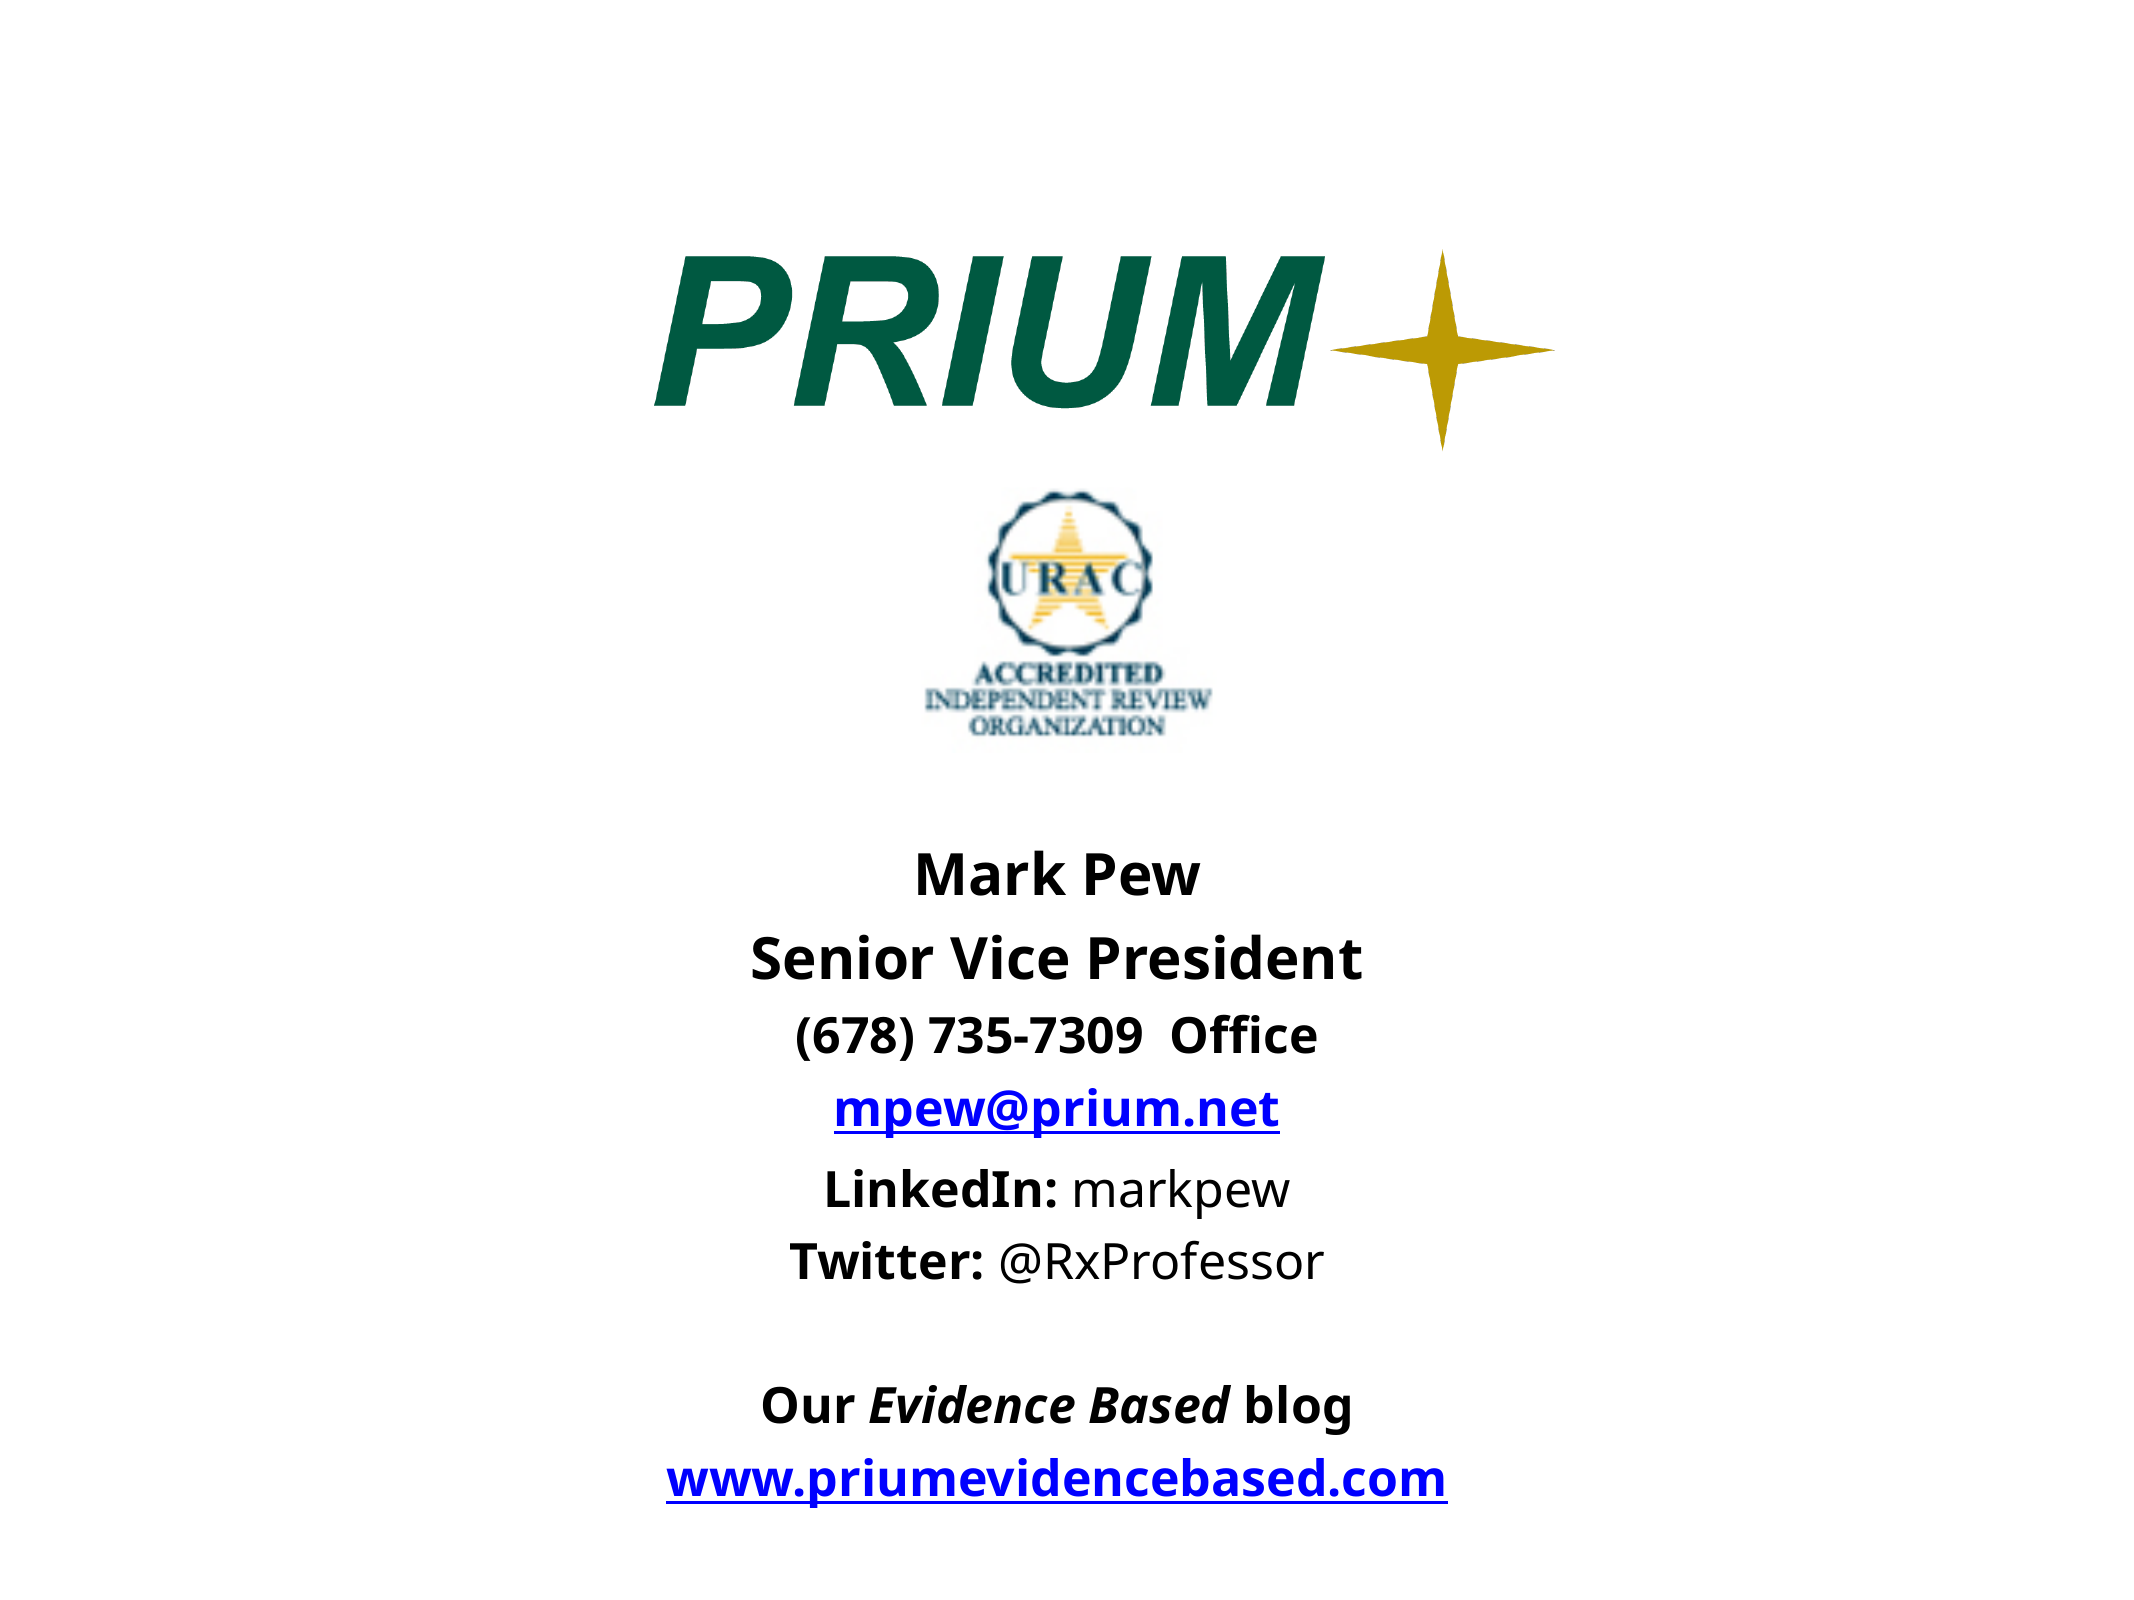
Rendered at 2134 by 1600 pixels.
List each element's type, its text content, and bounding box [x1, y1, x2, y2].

picture [897, 487, 1236, 753]
picture [653, 249, 1555, 463]
text_box Mark Pew Senior Vice President (678) 735-7309 Office mpew@prium.net LinkedIn: markpew Twitter: @RxProfessor Our Evidence Based blog www.priumevidencebased.com [322, 815, 1792, 1523]
